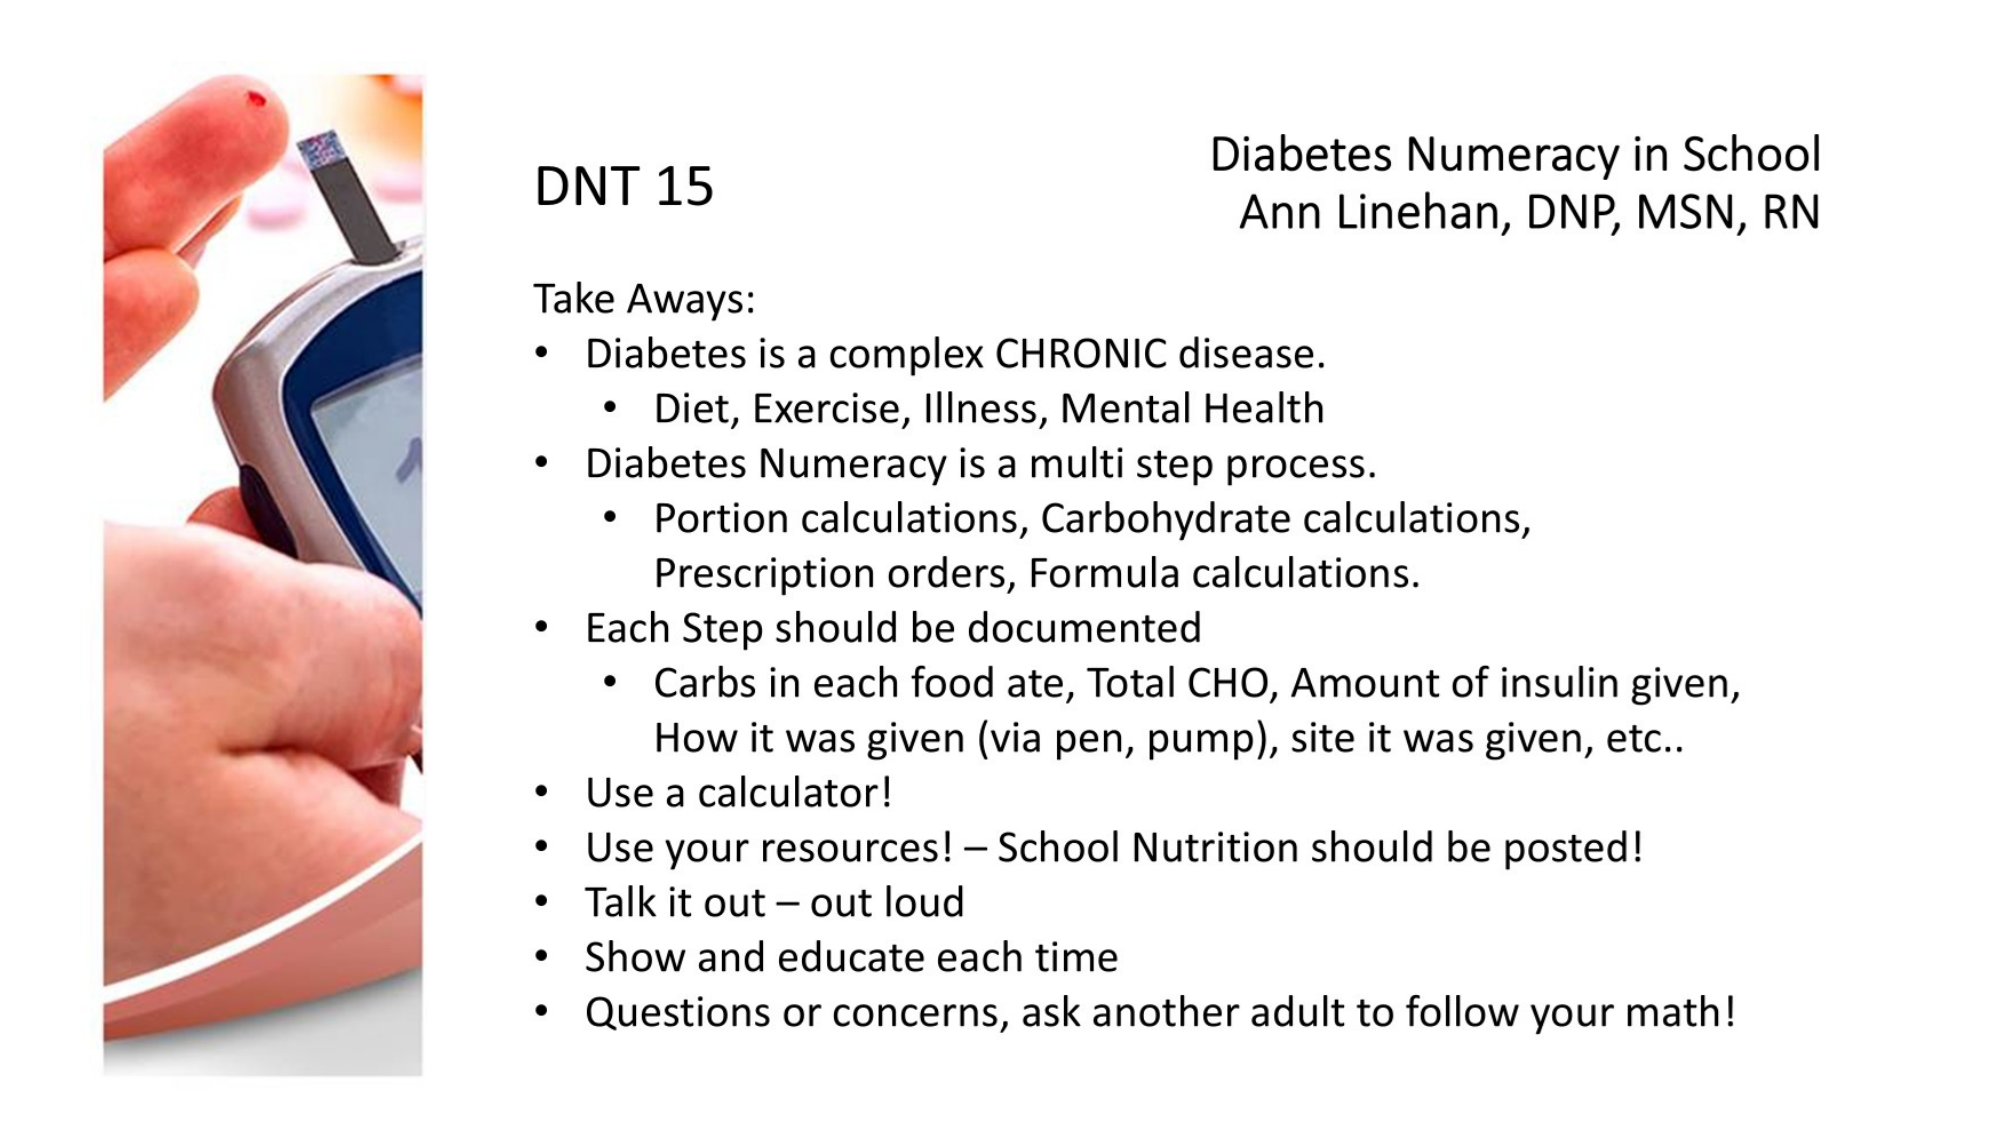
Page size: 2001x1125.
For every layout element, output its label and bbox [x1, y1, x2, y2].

picture [61, 60, 1892, 1091]
